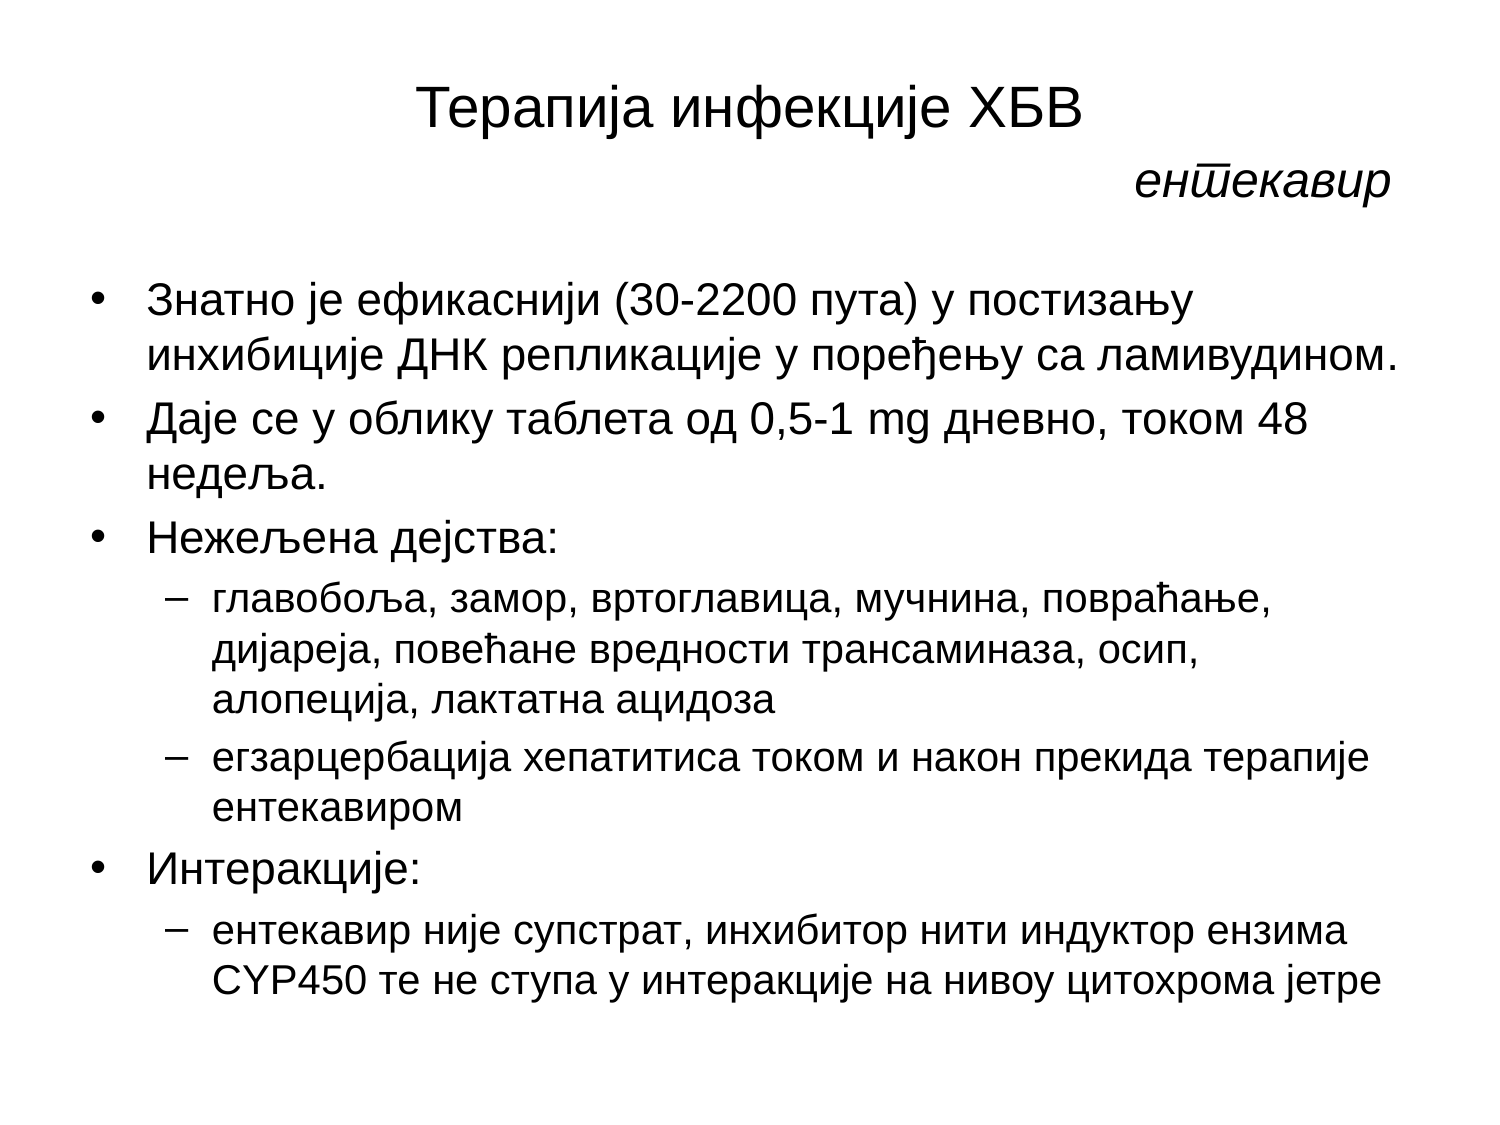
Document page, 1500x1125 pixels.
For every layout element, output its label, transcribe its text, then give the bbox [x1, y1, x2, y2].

list Знатно је ефикаснији (30-2200 пута) у постизању инхибиције ДНК репликације у поређењу са ламивудином. Даје се у облику таблета од 0,5-1 mg дневно, током 48 недеља. Нежељена дејства: главобоља, замор, вртоглавица, мучнина, повраћање, дијареја, повећане вредности трансаминаза, осип, алопеција, лактатна ацидоза егзарцербација хепатитиса током и након прекида терапије ентекавиром Интеракције: ентекавир није супстрат, инхибитор нити индуктор ензима СYР450 те не ступа у интеракције на нивоу цитохрома јетре [75, 262, 1425, 1071]
title Терапија инфекције ХБВ ентекавир [75, 45, 1425, 233]
